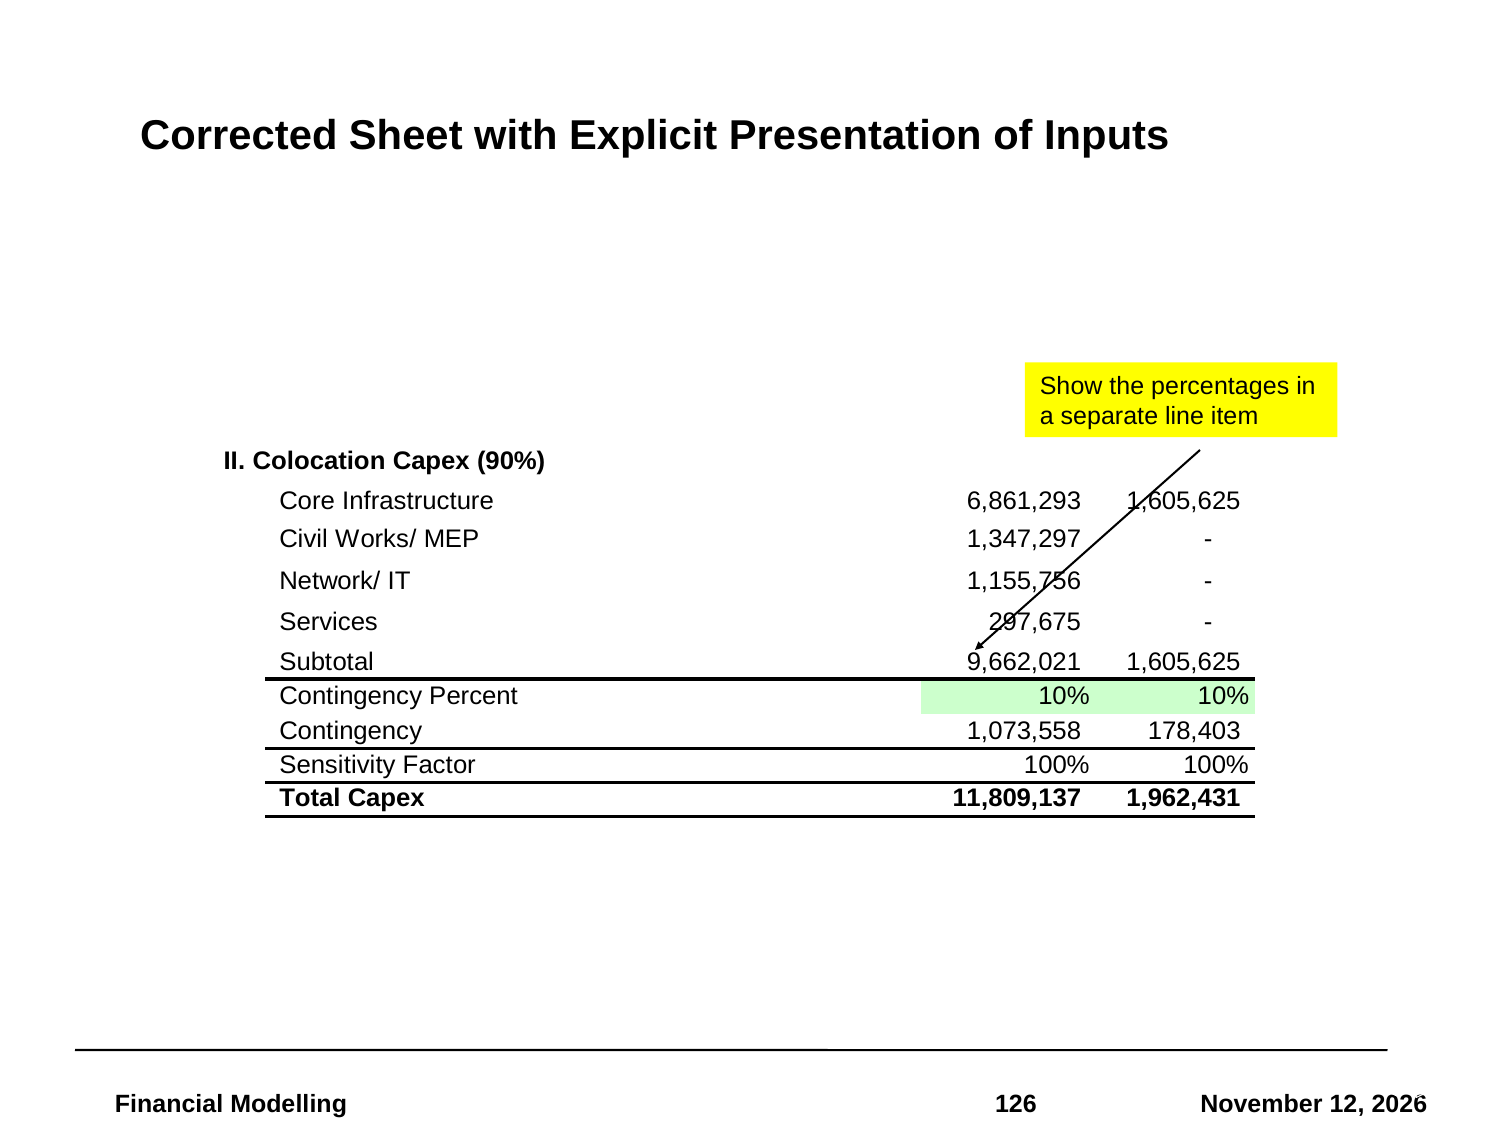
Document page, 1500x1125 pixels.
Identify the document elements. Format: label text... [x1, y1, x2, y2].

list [207, 440, 1257, 822]
text_box Show the percentages in a separate line item [1024, 362, 1338, 438]
title Corrected Sheet with Explicit Presentation of Inputs [124, 99, 1413, 226]
